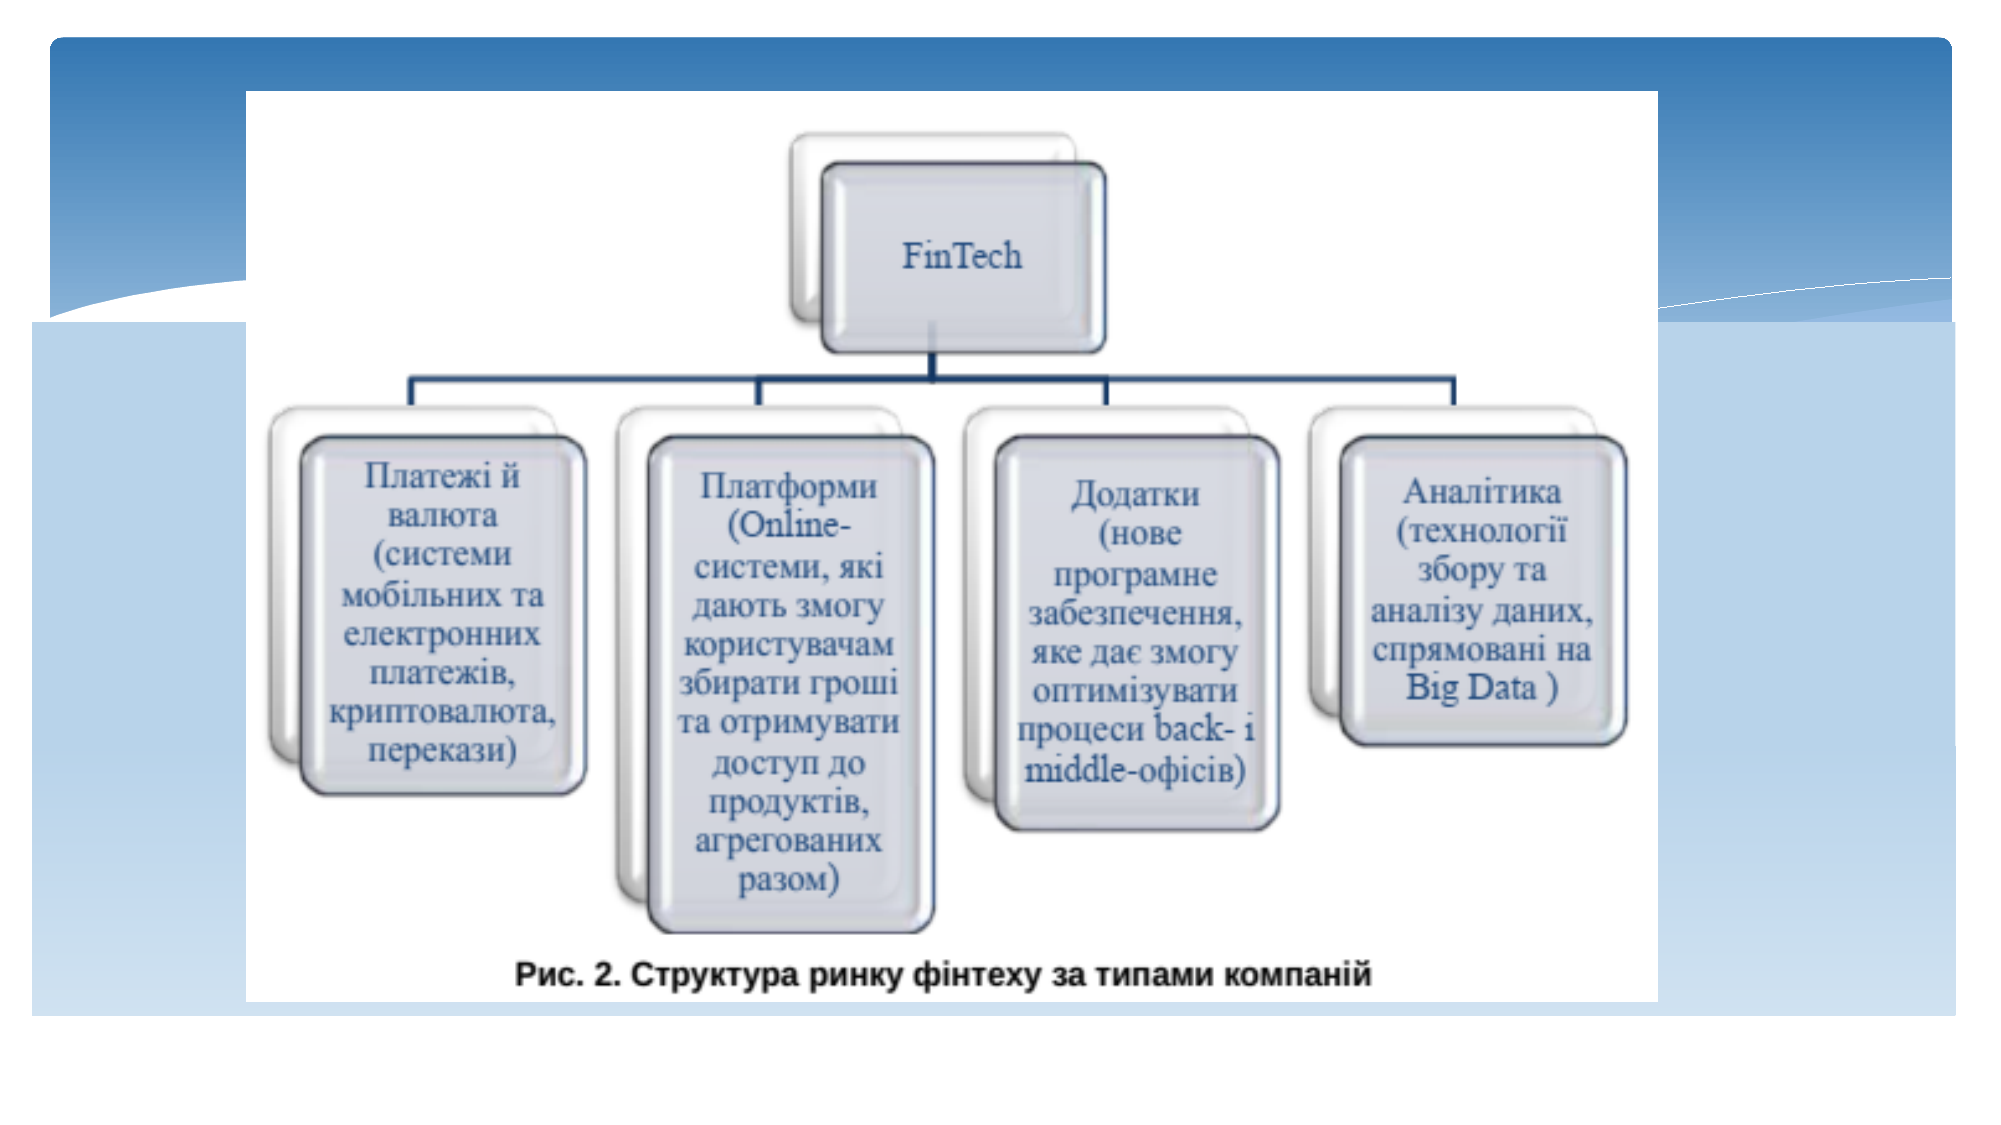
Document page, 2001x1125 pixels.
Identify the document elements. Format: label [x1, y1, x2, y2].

picture [246, 90, 1658, 1002]
list [32, 322, 1956, 1016]
